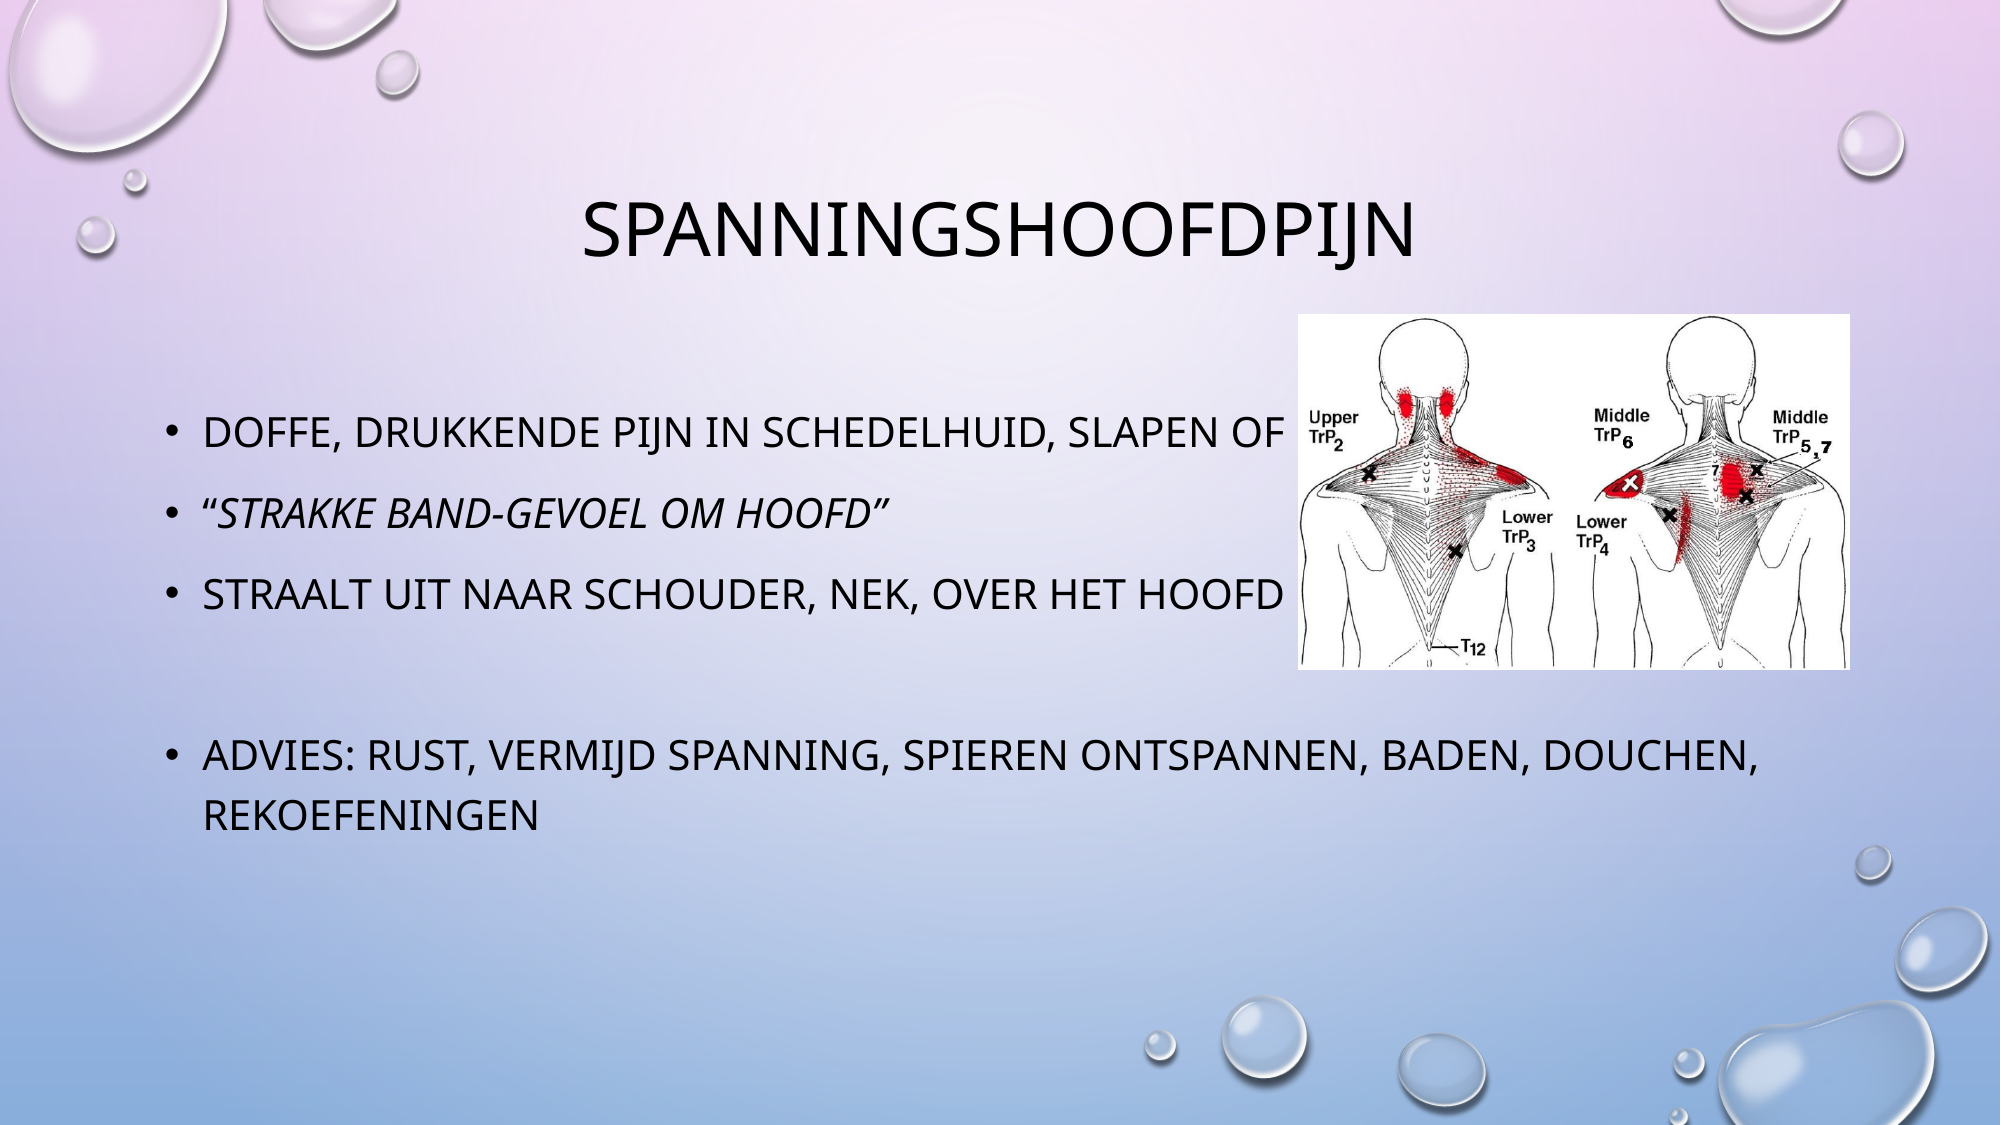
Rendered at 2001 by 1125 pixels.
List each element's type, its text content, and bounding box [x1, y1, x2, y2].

title Spanningshoofdpijn [149, 101, 1851, 364]
picture [0, 0, 2000, 1125]
list Doffe, drukkende pijn in schedelhuid, slapen of nek “strakke band-gevoel om hoofd” Straalt uit naar schouder, nek, over het hoofd Advies: rust, vermijd spanning, spieren ontspannen, baden, douchen, rekoefeningen [149, 388, 1850, 950]
